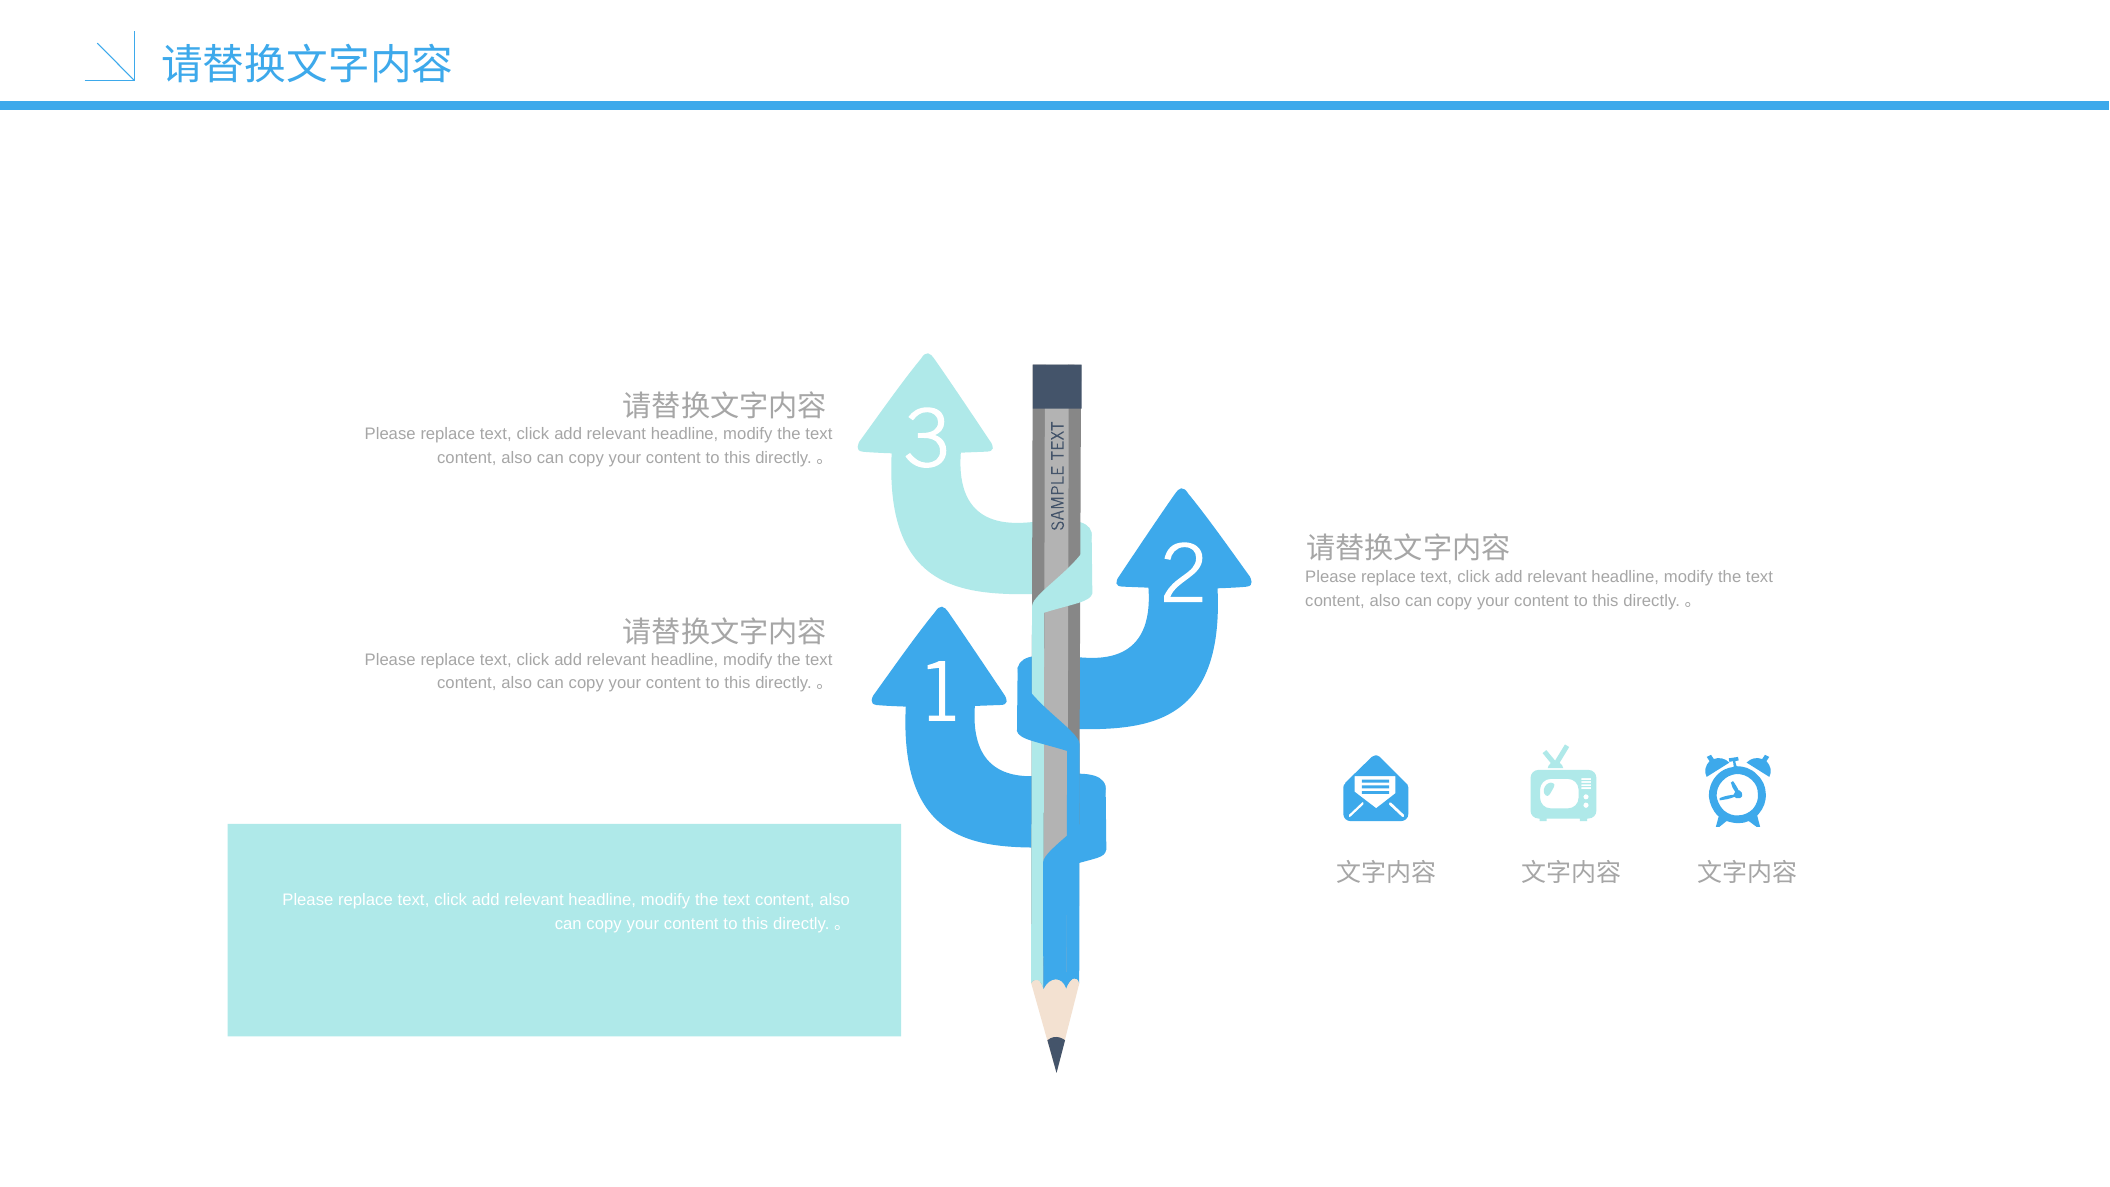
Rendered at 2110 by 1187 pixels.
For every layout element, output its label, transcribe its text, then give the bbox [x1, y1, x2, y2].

text_box [1705, 754, 1766, 827]
text_box [1343, 755, 1409, 822]
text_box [1290, 514, 1816, 617]
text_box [323, 598, 848, 699]
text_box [323, 372, 848, 474]
text_box [1530, 744, 1597, 822]
text_box [1746, 754, 1771, 777]
text_box 文字内容 [1678, 842, 1816, 894]
text_box 文字内容 [1503, 842, 1640, 894]
text_box 请替换文字内容 [145, 22, 500, 94]
text_box 文字内容 [1317, 842, 1455, 894]
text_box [854, 350, 1255, 1073]
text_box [227, 823, 902, 1037]
